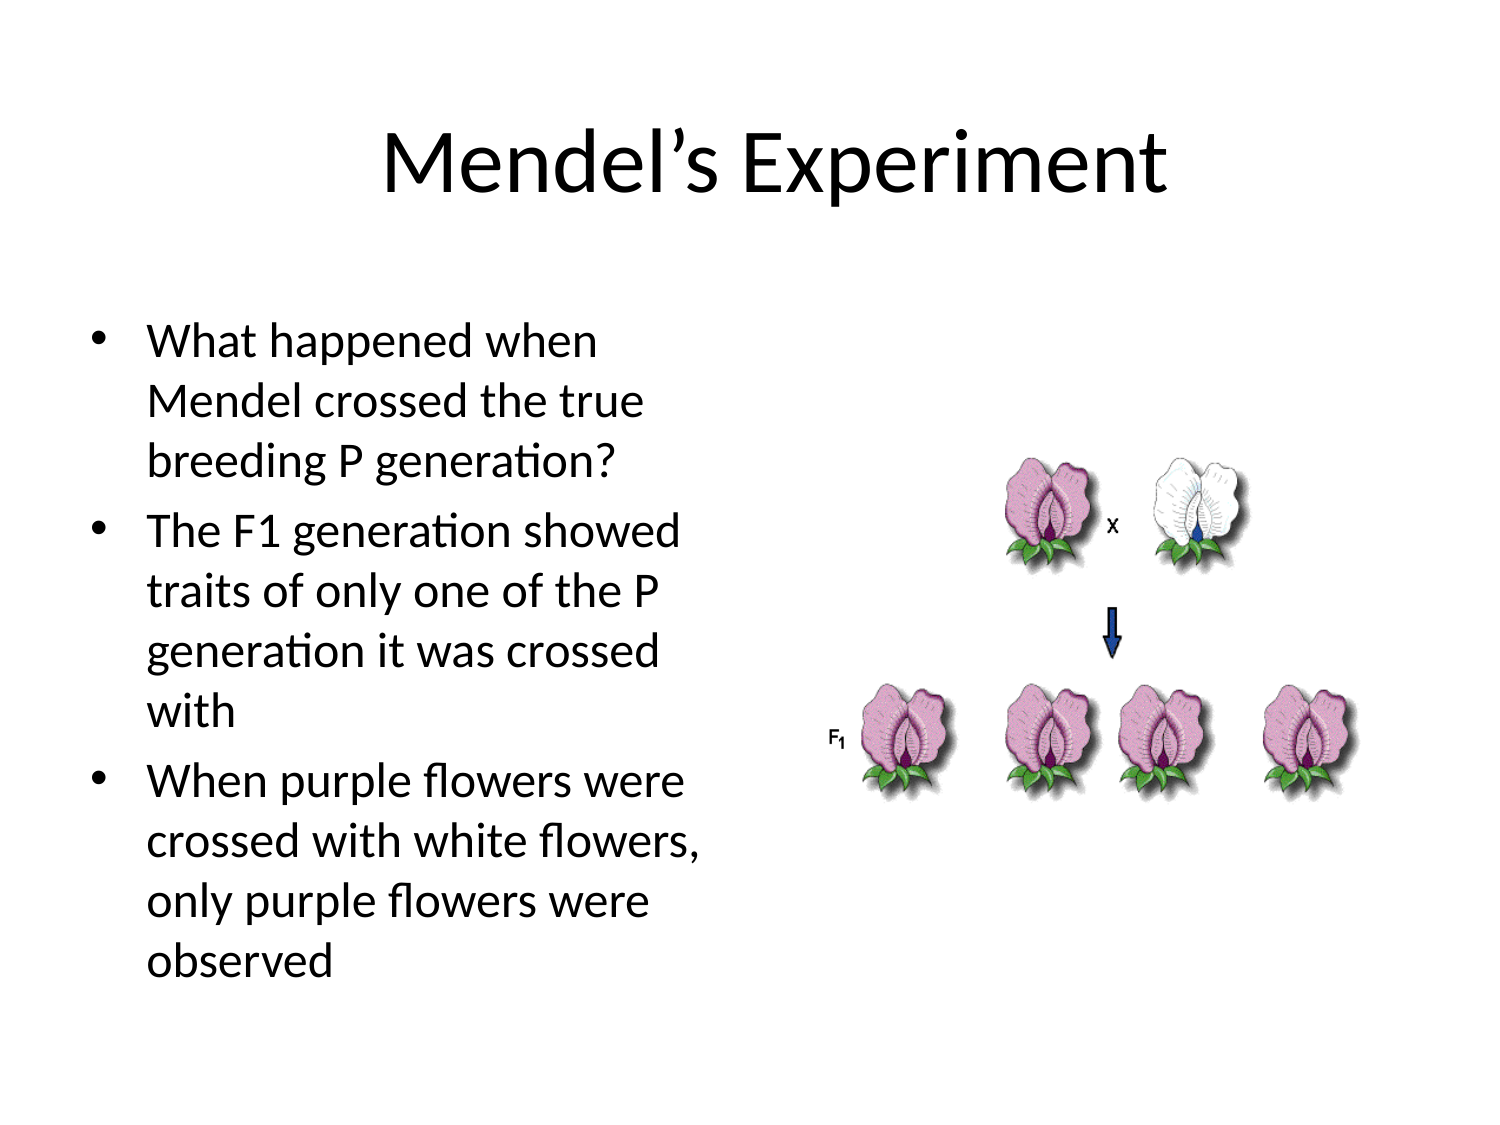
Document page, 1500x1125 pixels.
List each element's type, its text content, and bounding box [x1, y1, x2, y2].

title Mendel’s Experiment [125, 62, 1425, 250]
list What happened when Mendel crossed the true breeding P generation? The F1 generation showed traits of only one of the P generation it was crossed with When purple flowers were crossed with white flowers, only purple flowers were observed [75, 299, 738, 1013]
picture [812, 437, 1376, 807]
